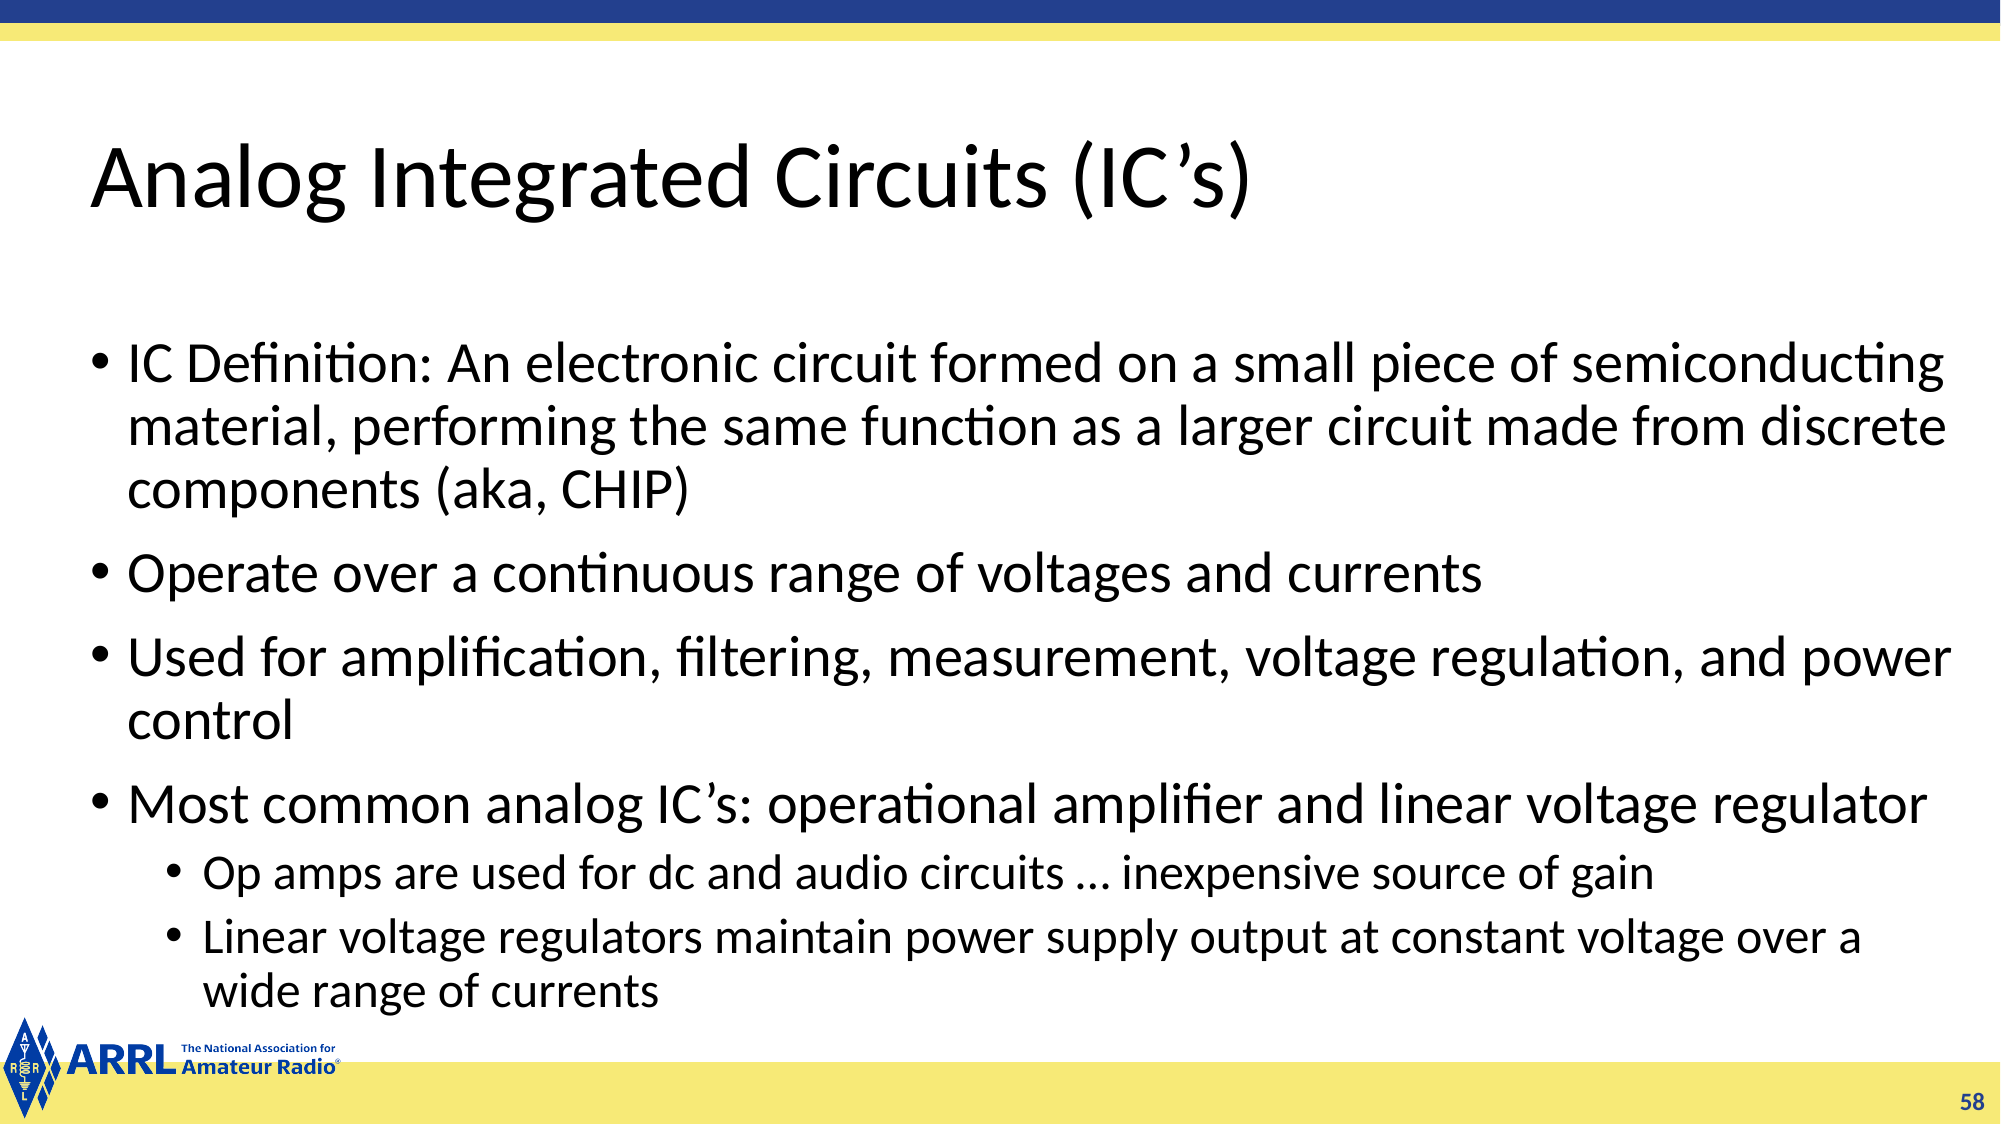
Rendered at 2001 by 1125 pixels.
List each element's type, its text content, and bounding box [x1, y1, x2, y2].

picture [1, 1015, 342, 1121]
title Analog Integrated Circuits (IC’s) [75, 120, 1875, 294]
list IC Definition: An electronic circuit formed on a small piece of semiconducting material, performing the same function as a larger circuit made from discrete components (aka, CHIP) Operate over a continuous range of voltages and currents Used for amplification, filtering, measurement, voltage regulation, and power control Most common analog IC’s: operational amplifier and linear voltage regulator Op amps are used for dc and audio circuits … inexpensive source of gain Linear voltage regulators maintain power supply output at constant voltage over a wide range of currents [75, 324, 1975, 1075]
